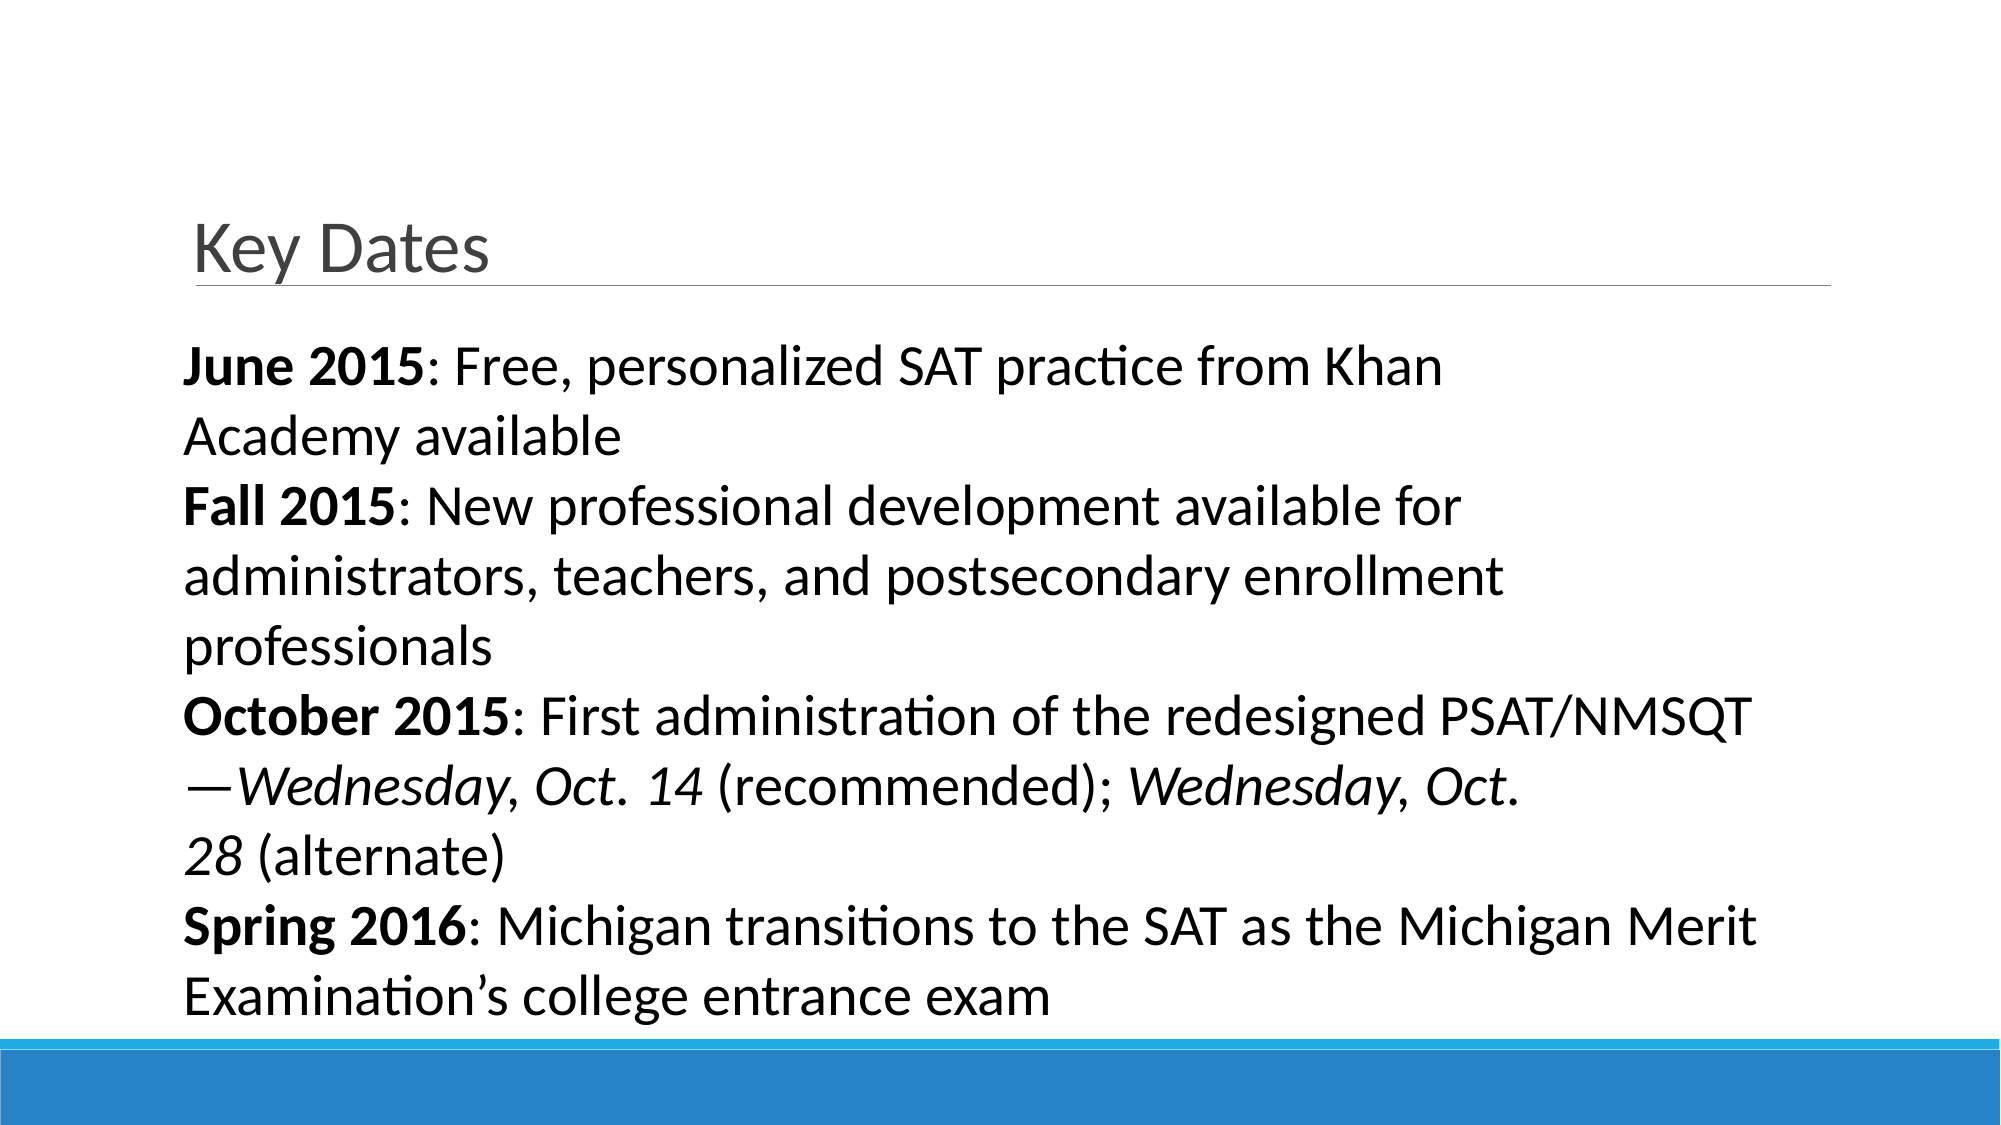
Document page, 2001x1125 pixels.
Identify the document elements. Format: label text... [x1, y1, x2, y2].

list Key Dates [176, 200, 1610, 319]
text_box June 2015: Free, personalized SAT practice from Khan Academy available Fall 2015: New professional development available for administrators, teachers, and postsecondary enrollment professionals October 2015: First administration of the redesigned PSAT/NMSQT —Wednesday, Oct. 14 (recommended); Wednesday, Oct. 28 (alternate) Spring 2016: Michigan transitions to the SAT as the Michigan Merit Examination’s college entrance exam [169, 319, 1795, 1035]
title [103, 126, 1753, 291]
